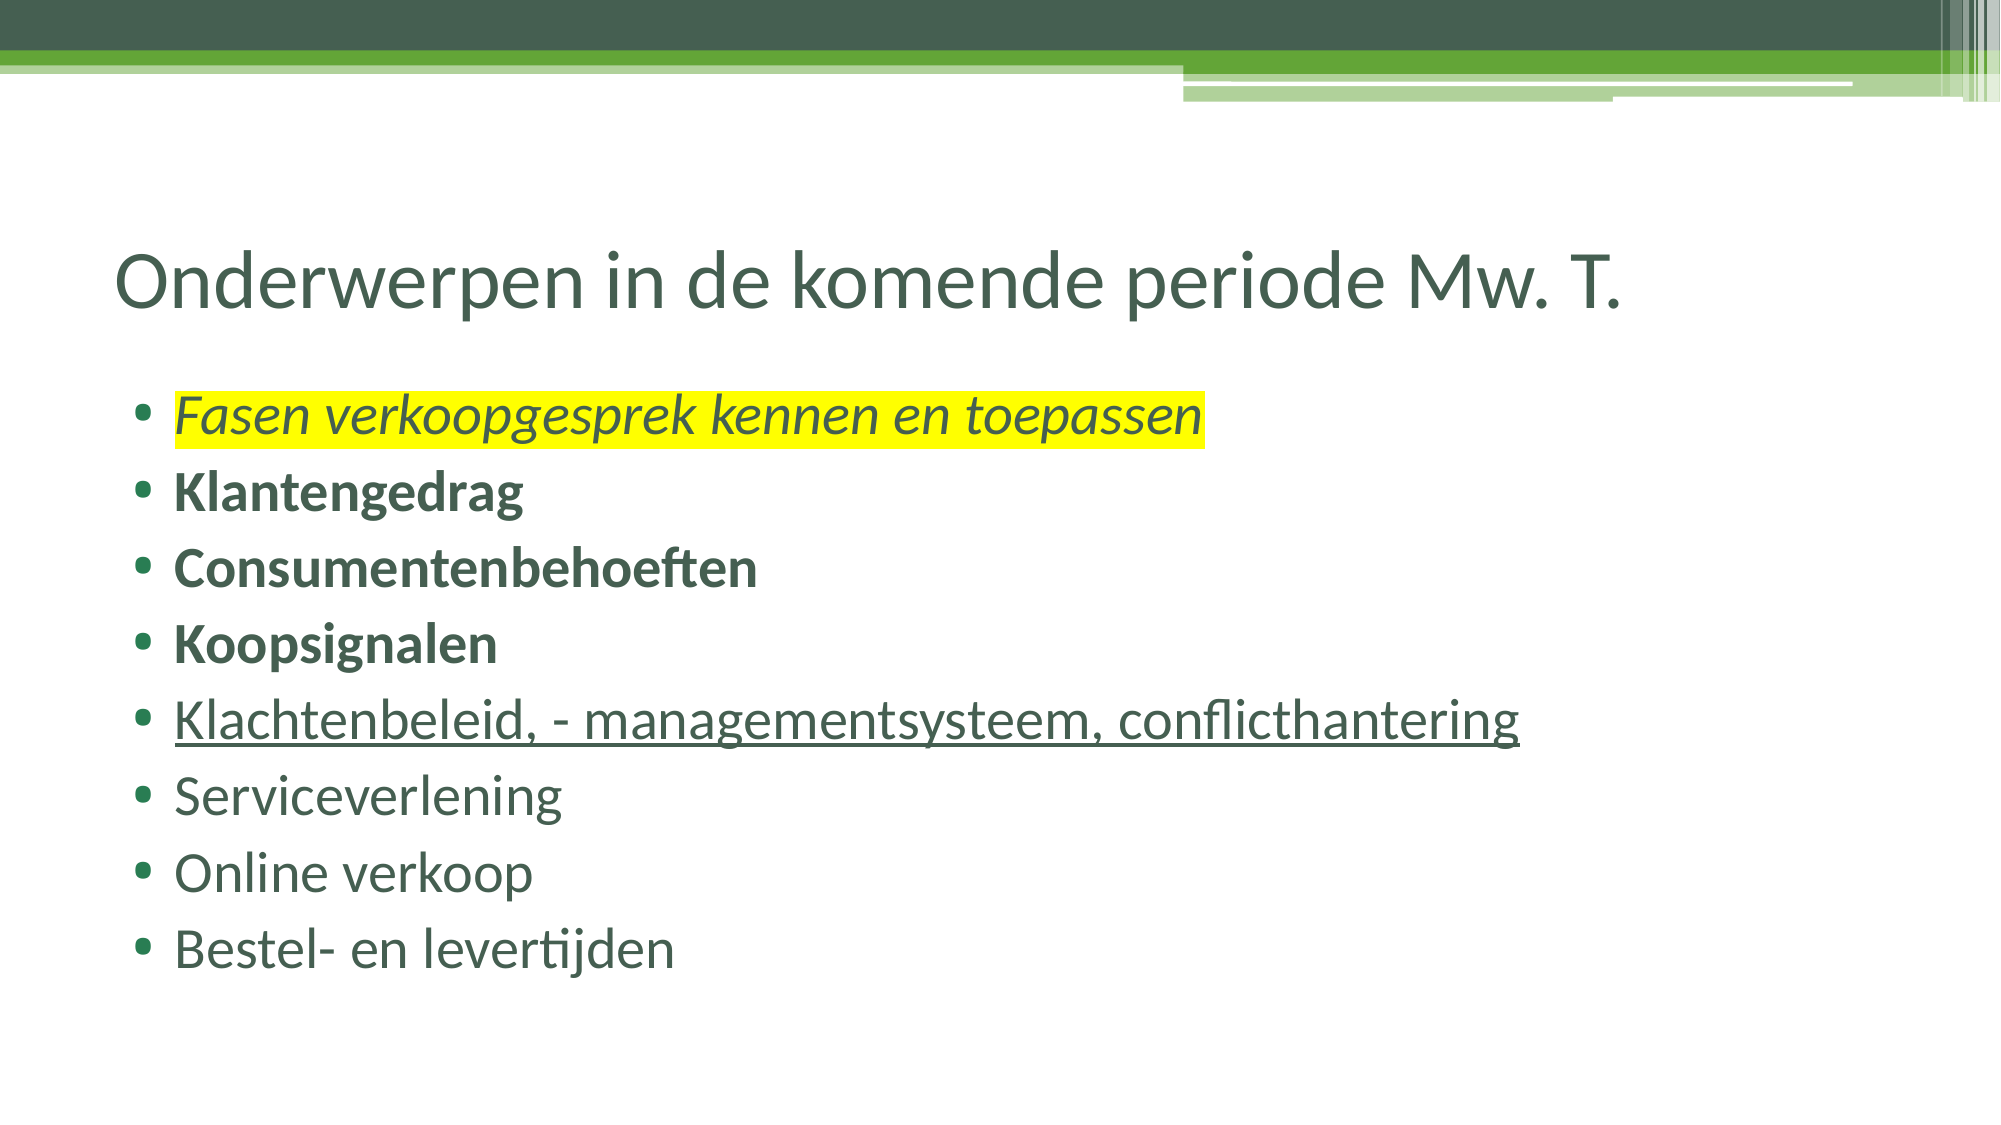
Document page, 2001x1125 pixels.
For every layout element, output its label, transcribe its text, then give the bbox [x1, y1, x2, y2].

title Onderwerpen in de komende periode Mw. T. [99, 187, 1900, 363]
list Fasen verkoopgesprek kennen en toepassen Klantengedrag Consumentenbehoeften Koopsignalen Klachtenbeleid, - managementsysteem, conflicthantering Serviceverlening Online verkoop Bestel- en levertijden [99, 368, 1900, 1079]
